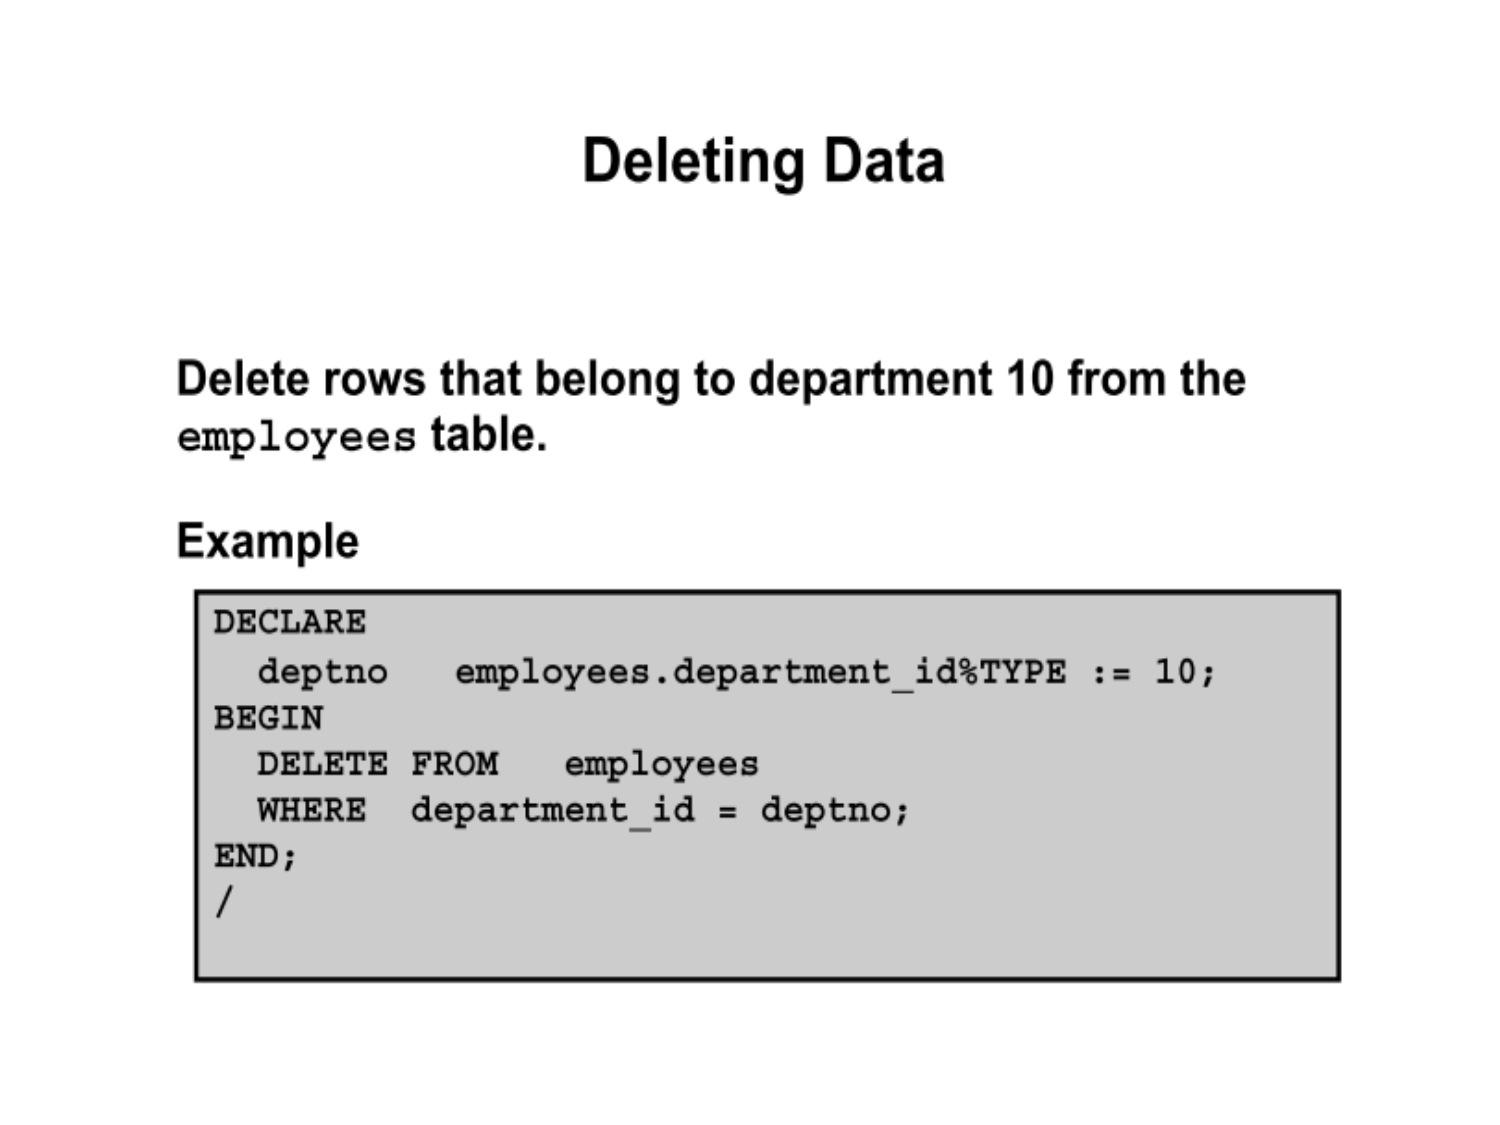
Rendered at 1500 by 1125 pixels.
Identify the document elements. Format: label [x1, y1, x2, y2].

list [44, 37, 1476, 1063]
